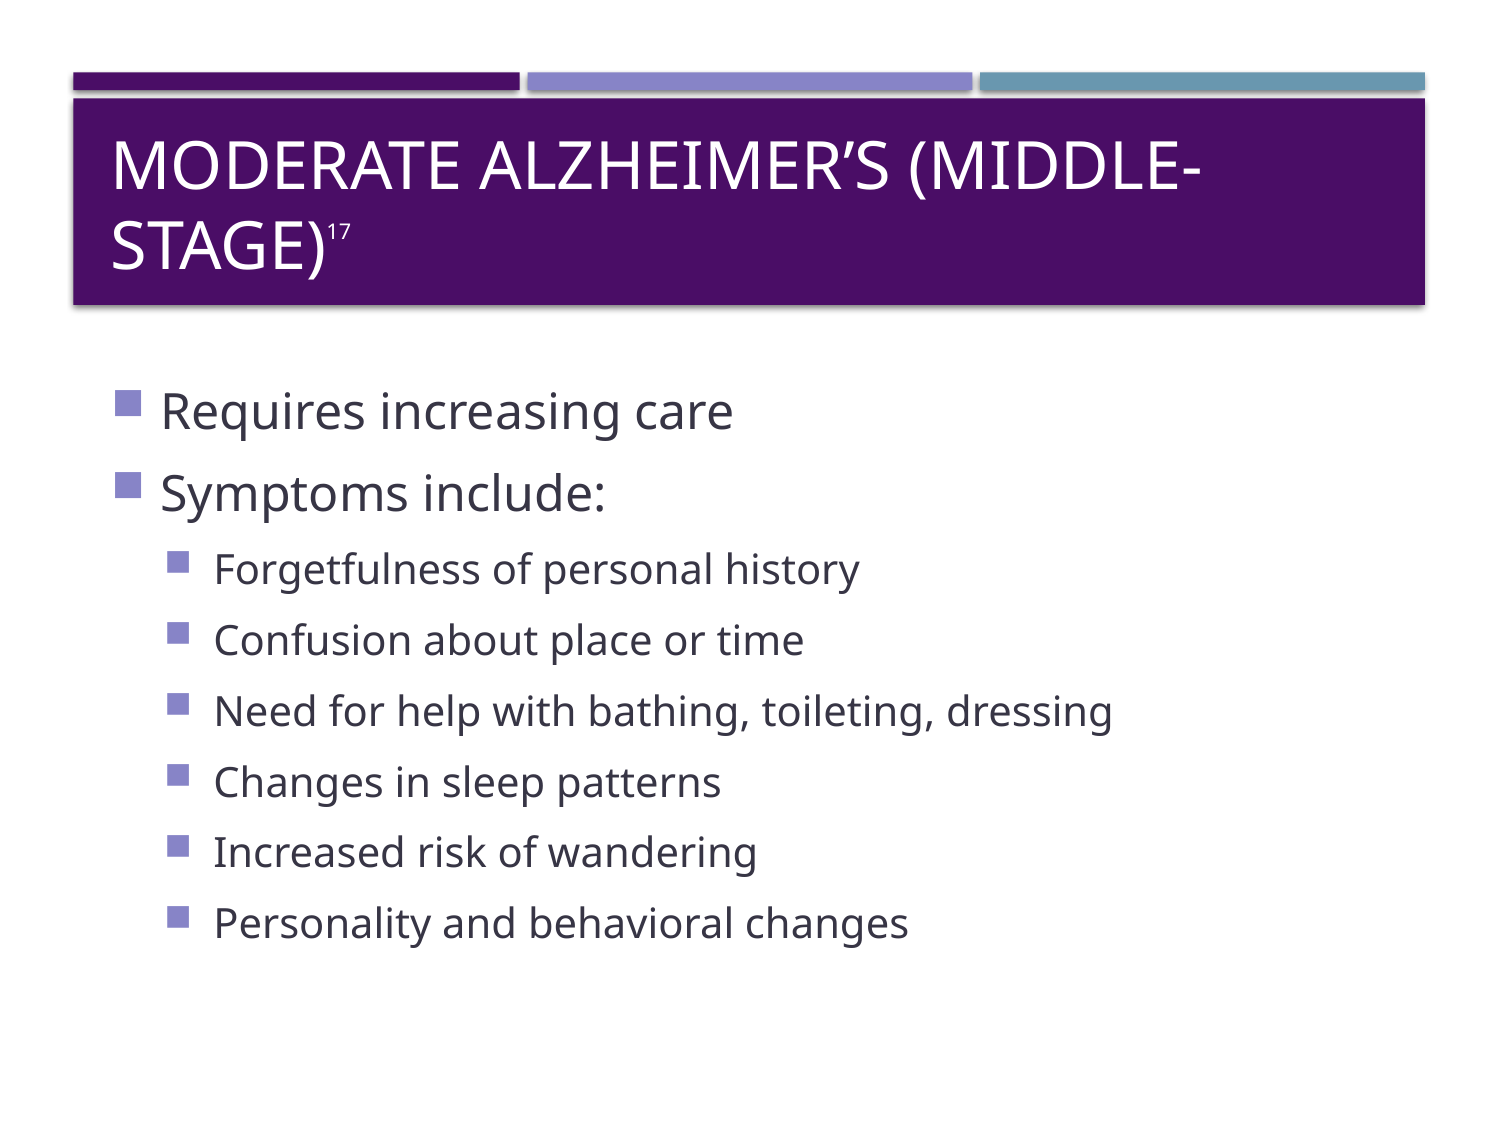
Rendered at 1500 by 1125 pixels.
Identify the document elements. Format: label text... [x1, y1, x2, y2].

list Requires increasing care Symptoms include: Forgetfulness of personal history Confusion about place or time Need for help with bathing, toileting, dressing Changes in sleep patterns Increased risk of wandering Personality and behavioral changes [95, 365, 1406, 962]
title Moderate Alzheimer’s (Middle-Stage)17 [95, 112, 1406, 291]
